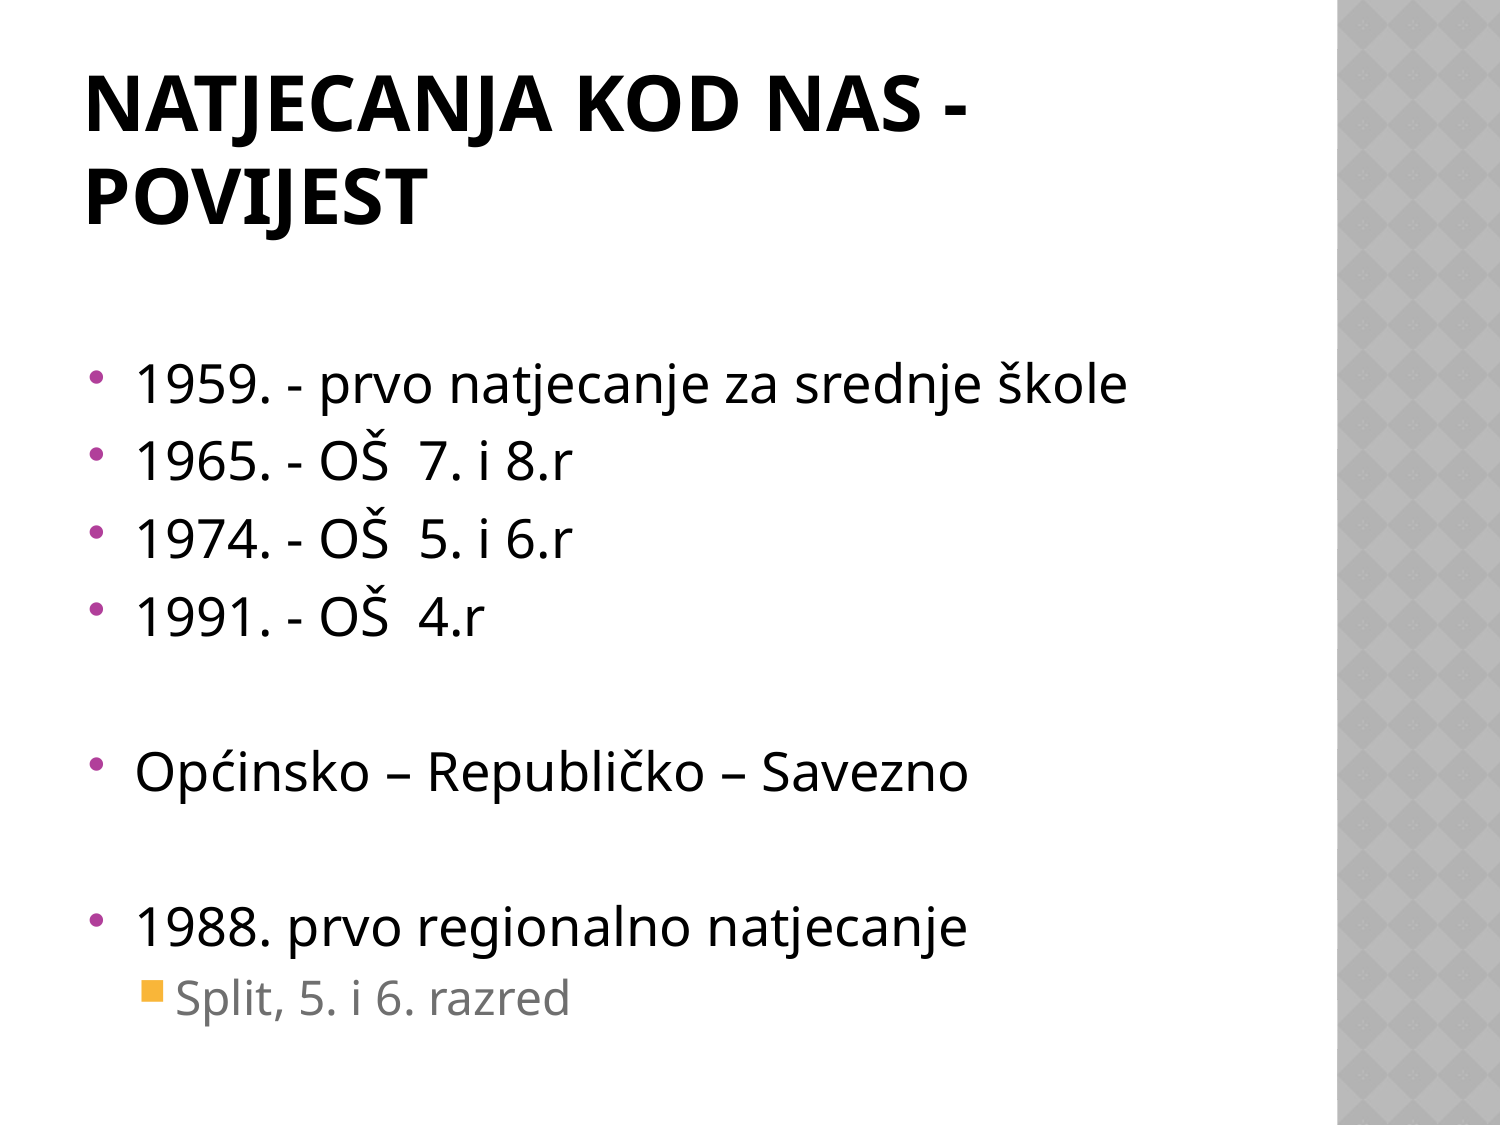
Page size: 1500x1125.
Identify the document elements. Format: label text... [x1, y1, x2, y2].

list 1959. - prvo natjecanje za srednje škole 1965. - OŠ 7. i 8.r 1974. - OŠ 5. i 6.r 1991. - OŠ 4.r Općinsko – Republičko – Savezno 1988. prvo regionalno natjecanje Split, 5. i 6. razred [75, 264, 1263, 1059]
title Natjecanja kod nas - povijest [75, 52, 1263, 240]
